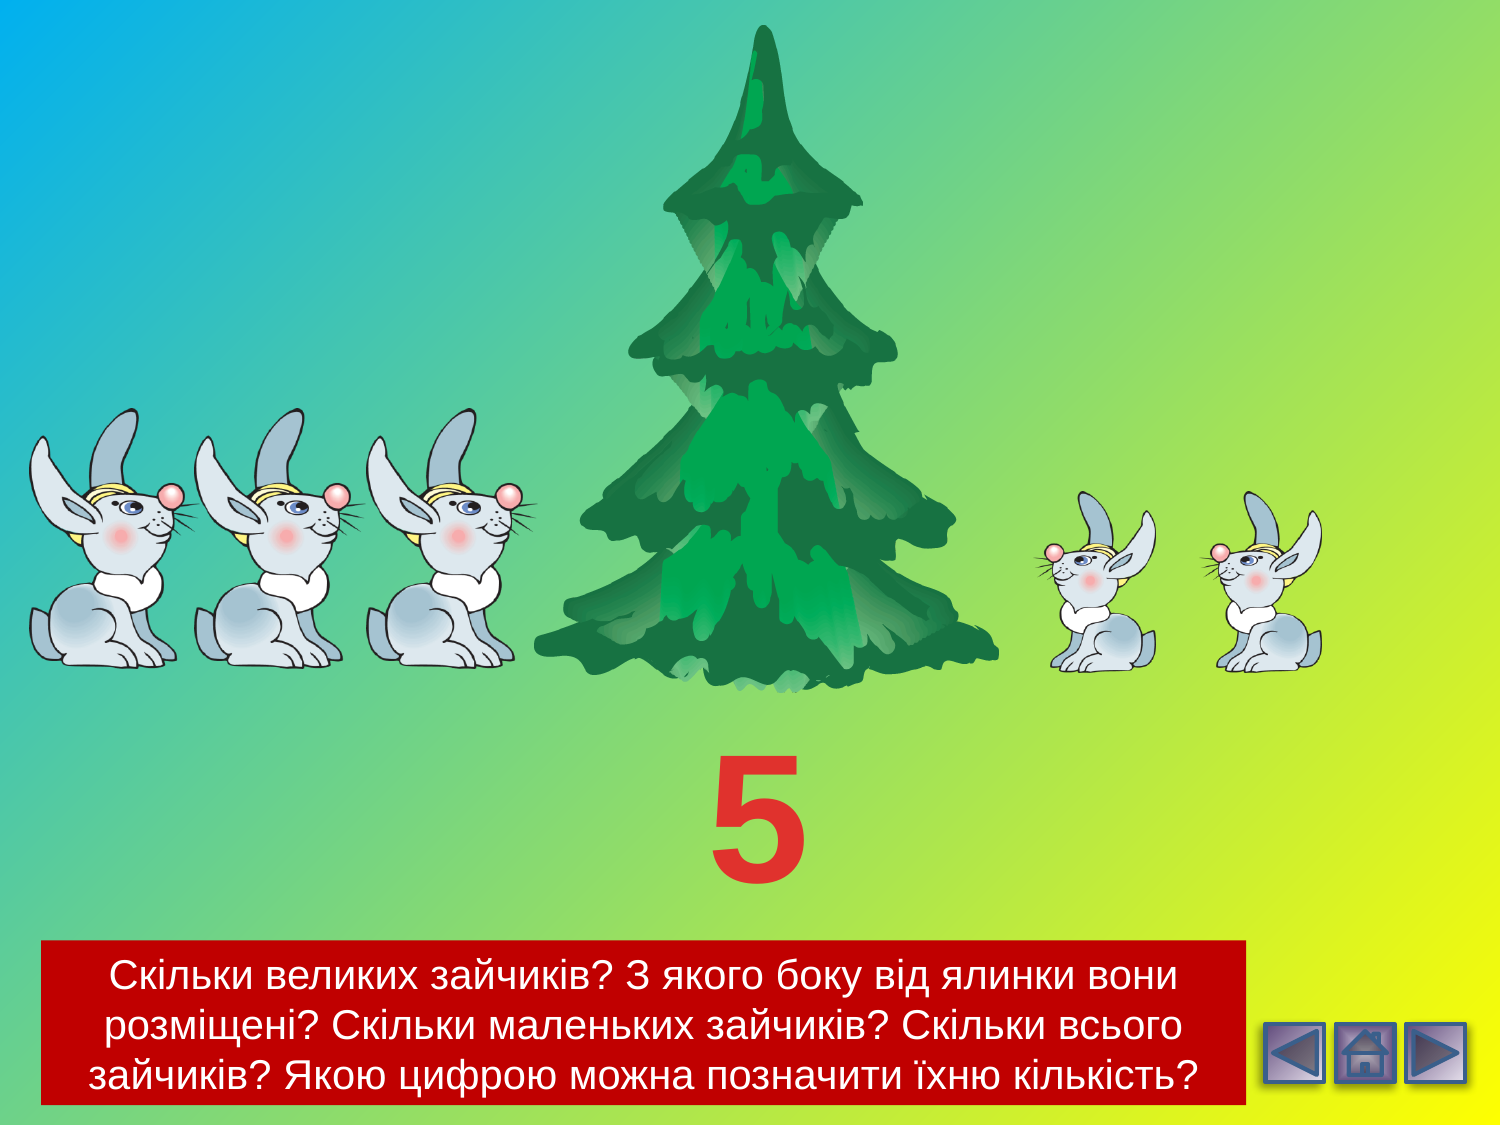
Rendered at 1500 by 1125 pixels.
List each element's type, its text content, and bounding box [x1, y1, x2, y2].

text_box Скільки великих зайчиків? З якого боку від ялинки вони розміщені? Скільки маленьких зайчиків? Скільки всього зайчиків? Якою цифрою можна позначити їхню кількість? [41, 940, 1247, 1106]
text_box [1263, 1022, 1326, 1084]
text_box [29, 24, 1322, 693]
text_box 5 [692, 702, 824, 926]
picture [22, 152, 28, 161]
text_box [1406, 1023, 1465, 1083]
text_box [1335, 1023, 1395, 1083]
